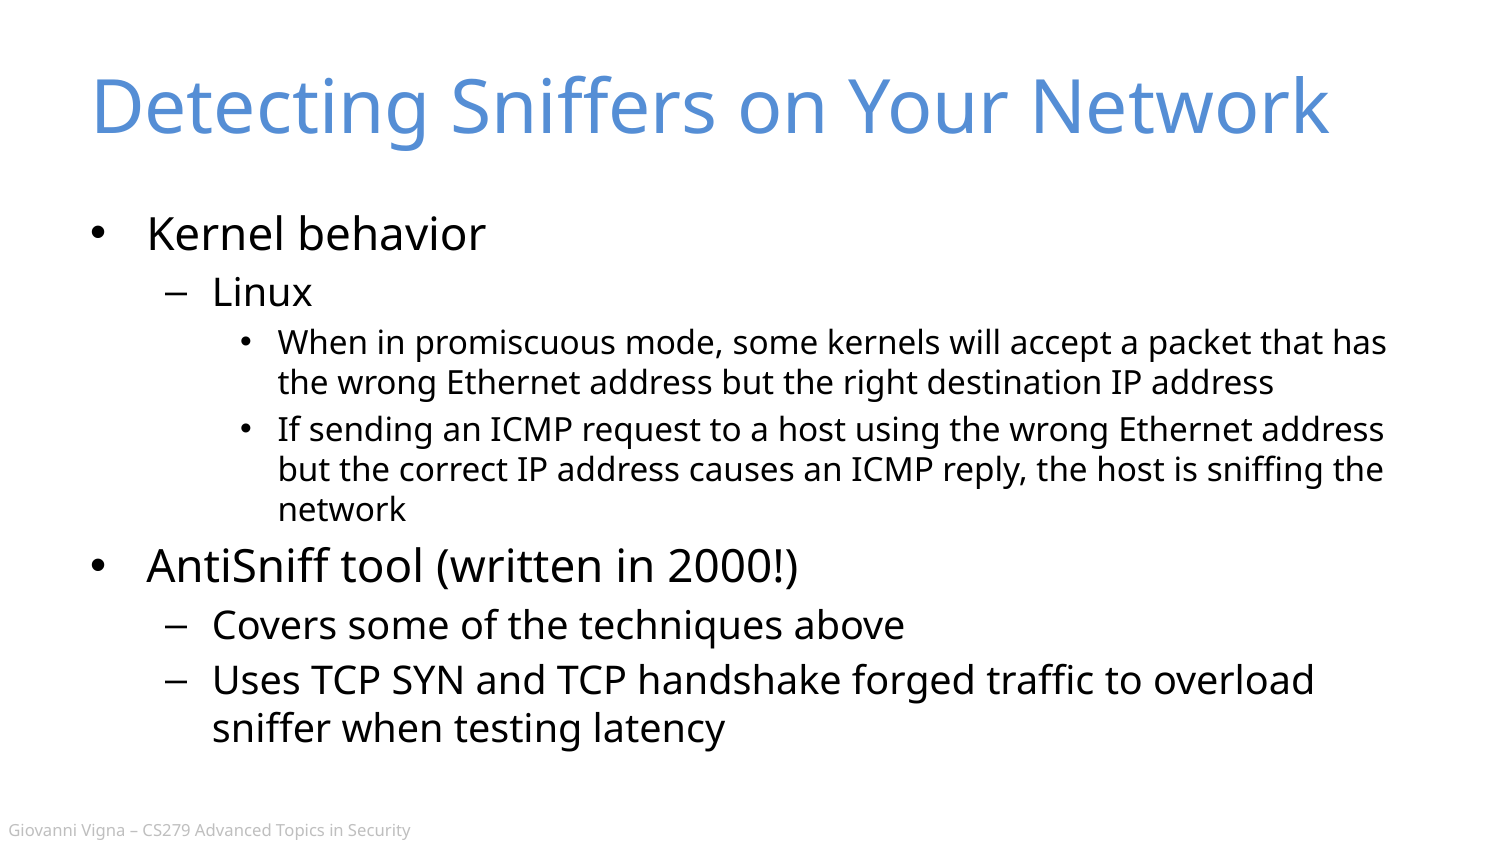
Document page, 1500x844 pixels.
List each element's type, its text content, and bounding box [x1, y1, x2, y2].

title Detecting Sniffers on Your Network [75, 33, 1425, 175]
list Kernel behavior Linux When in promiscuous mode, some kernels will accept a packet that has the wrong Ethernet address but the right destination IP address If sending an ICMP request to a host using the wrong Ethernet address but the correct IP address causes an ICMP reply, the host is sniffing the network AntiSniff tool (written in 2000!) Covers some of the techniques above Uses TCP SYN and TCP handshake forged traffic to overload sniffer when testing latency [75, 196, 1425, 813]
